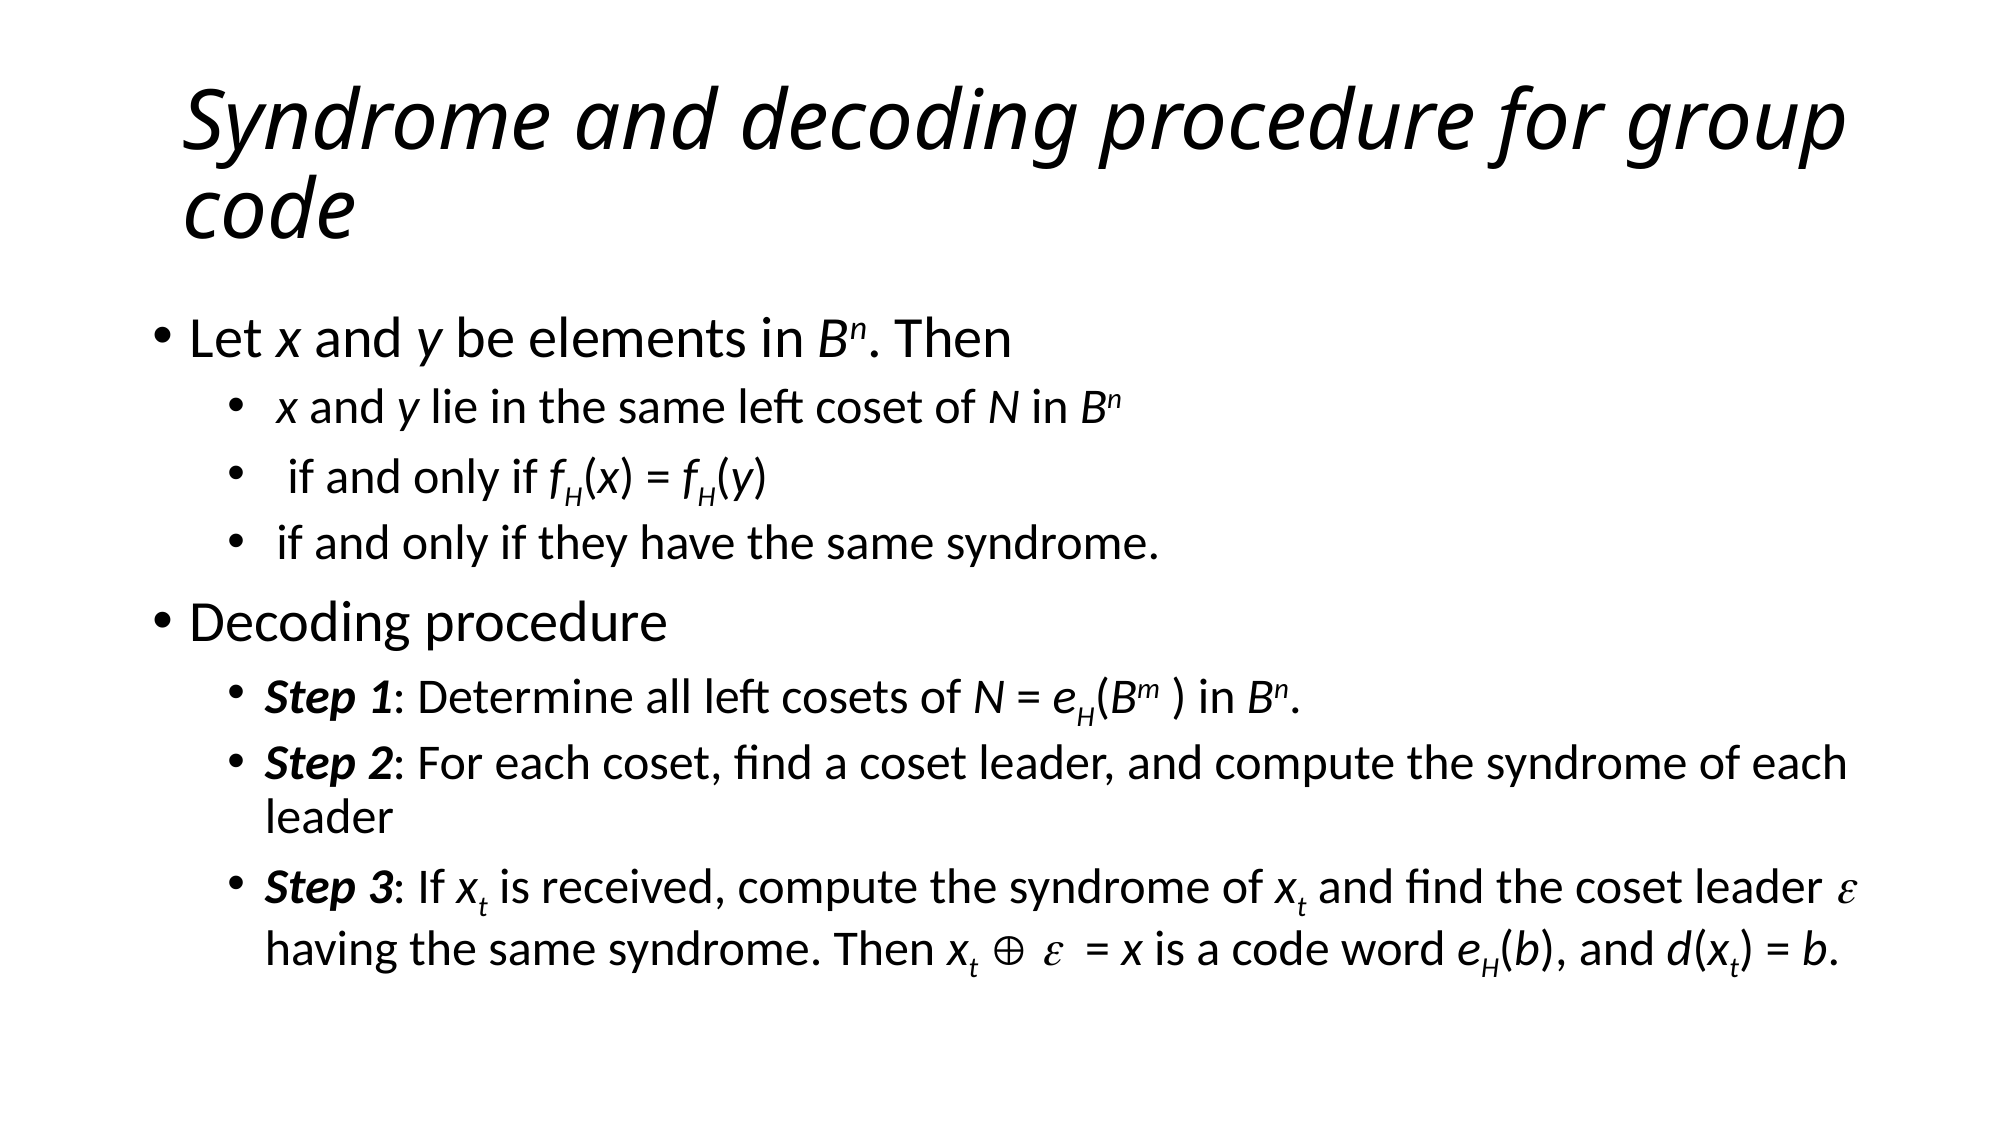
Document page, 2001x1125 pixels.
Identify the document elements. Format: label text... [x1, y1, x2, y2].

title Syndrome and decoding procedure for group code [167, 58, 1946, 276]
list Let x and y be elements in Bn. Then x and y lie in the same left coset of N in Bn if and only if fH(x) = fH(y) if and only if they have the same syndrome. Decoding procedure Step 1: Determine all left cosets of N = eH(Bm ) in Bn. Step 2: For each coset, find a coset leader, and compute the syndrome of each leader Step 3: If xt is received, compute the syndrome of xt and find the coset leader  having the same syndrome. Then xt   = x is a code word eH(b), and d(xt) = b. [137, 299, 1890, 1014]
